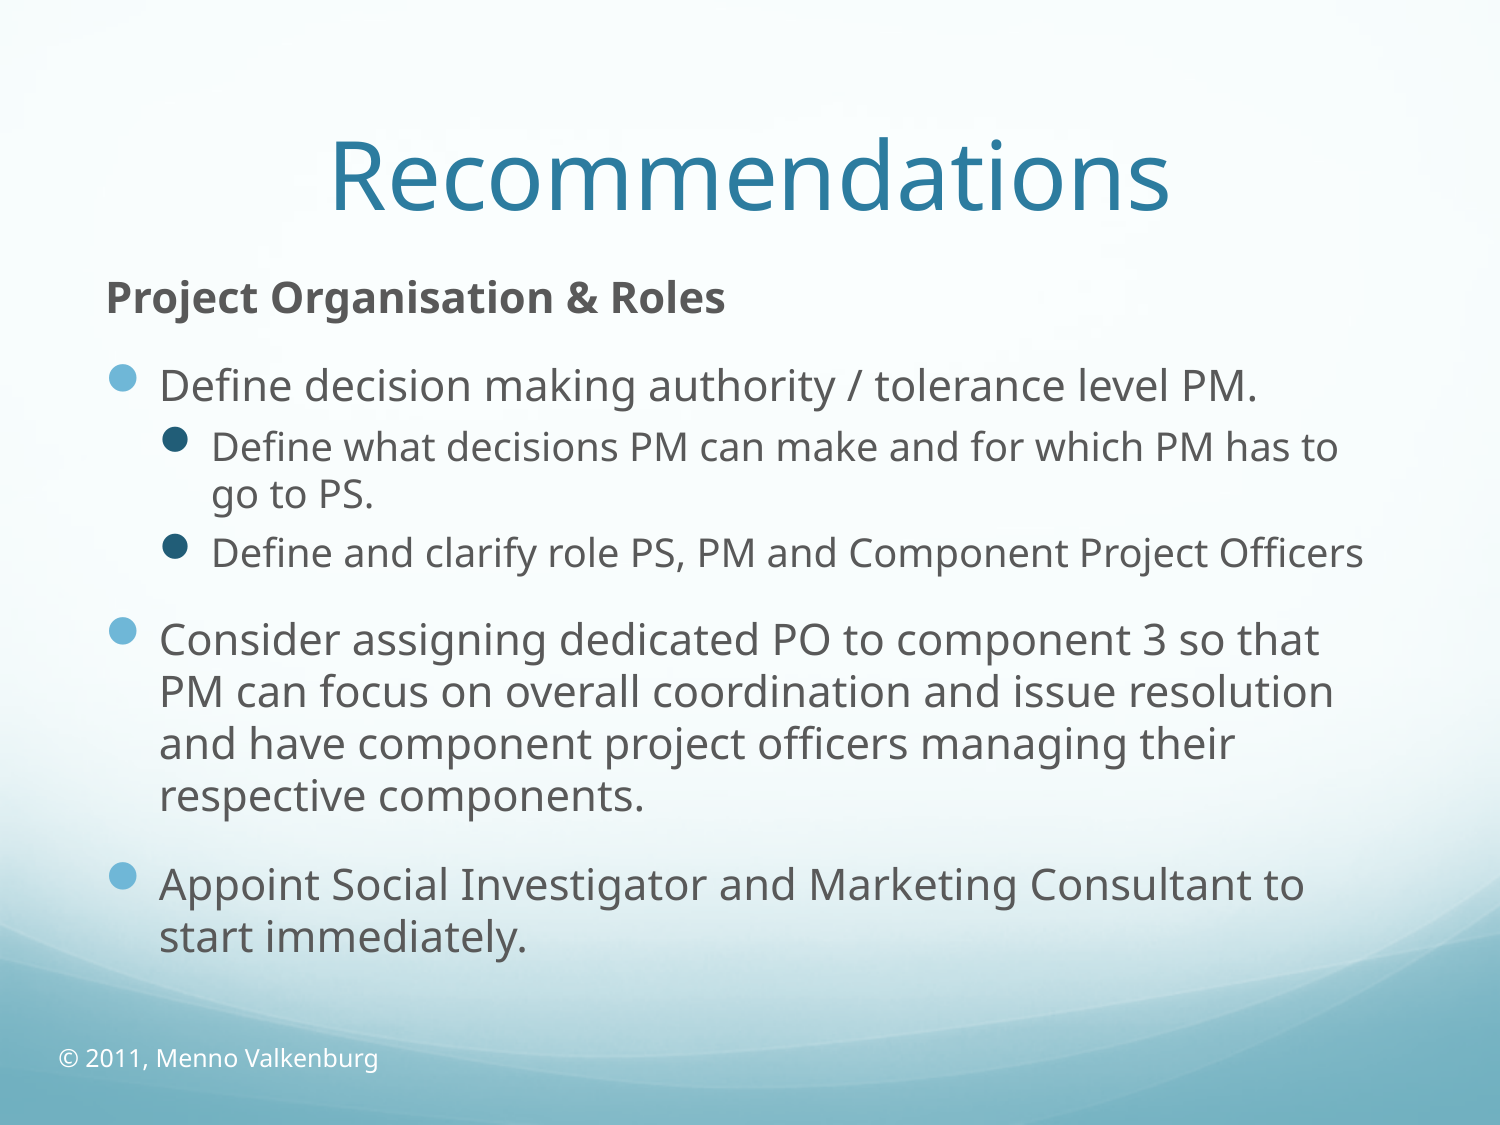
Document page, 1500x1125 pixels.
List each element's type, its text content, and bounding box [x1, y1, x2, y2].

footer © 2011, Menno Valkenburg [43, 1029, 838, 1090]
list Project Organisation & Roles Define decision making authority / tolerance level PM. Define what decisions PM can make and for which PM has to go to PS. Define and clarify role PS, PM and Component Project Officers Consider assigning dedicated PO to component 3 so that PM can focus on overall coordination and issue resolution and have component project officers managing their respective components. Appoint Social Investigator and Marketing Consultant to start immediately. [90, 262, 1410, 975]
title Recommendations [90, 17, 1410, 237]
